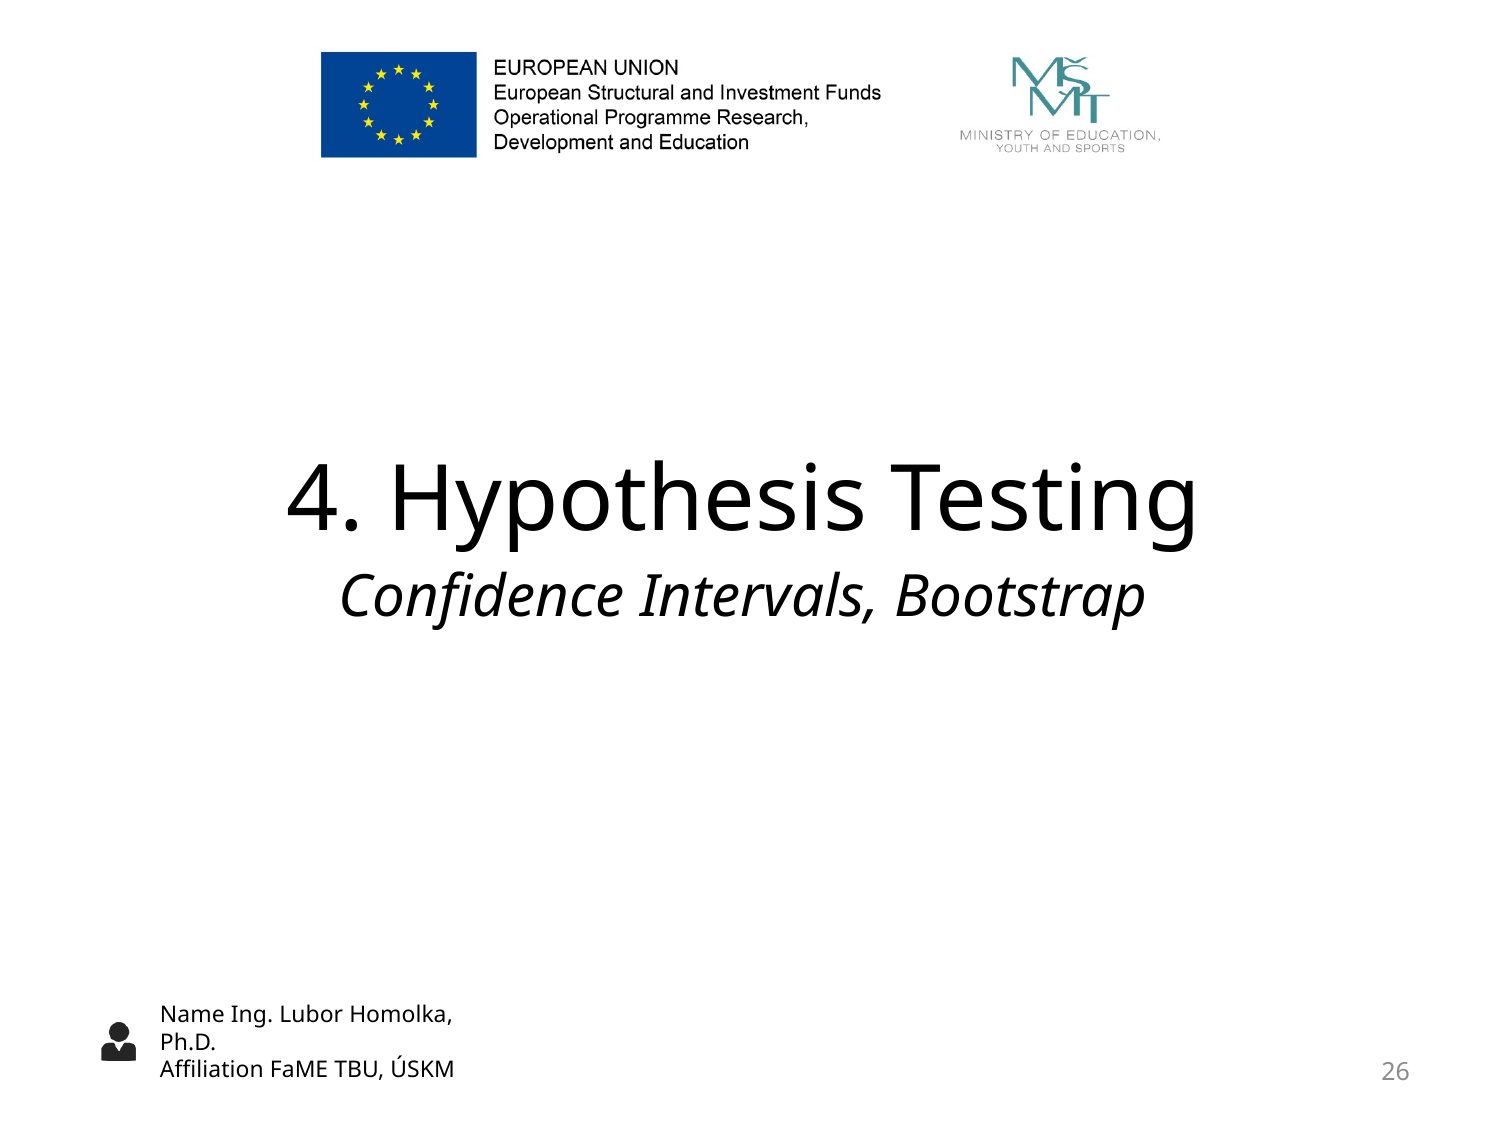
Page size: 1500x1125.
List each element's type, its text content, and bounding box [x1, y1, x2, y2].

picture [101, 1021, 136, 1062]
title 4. Hypothesis Testing [112, 373, 1376, 615]
subtitle Confidence Intervals, Bootstrap [218, 550, 1269, 839]
footer Name Ing. Lubor Homolka, Ph.D. Affiliation FaME TBU, ÚSKM [145, 999, 526, 1083]
picture [268, 0, 1212, 210]
slide_number 26 [1074, 1042, 1425, 1103]
